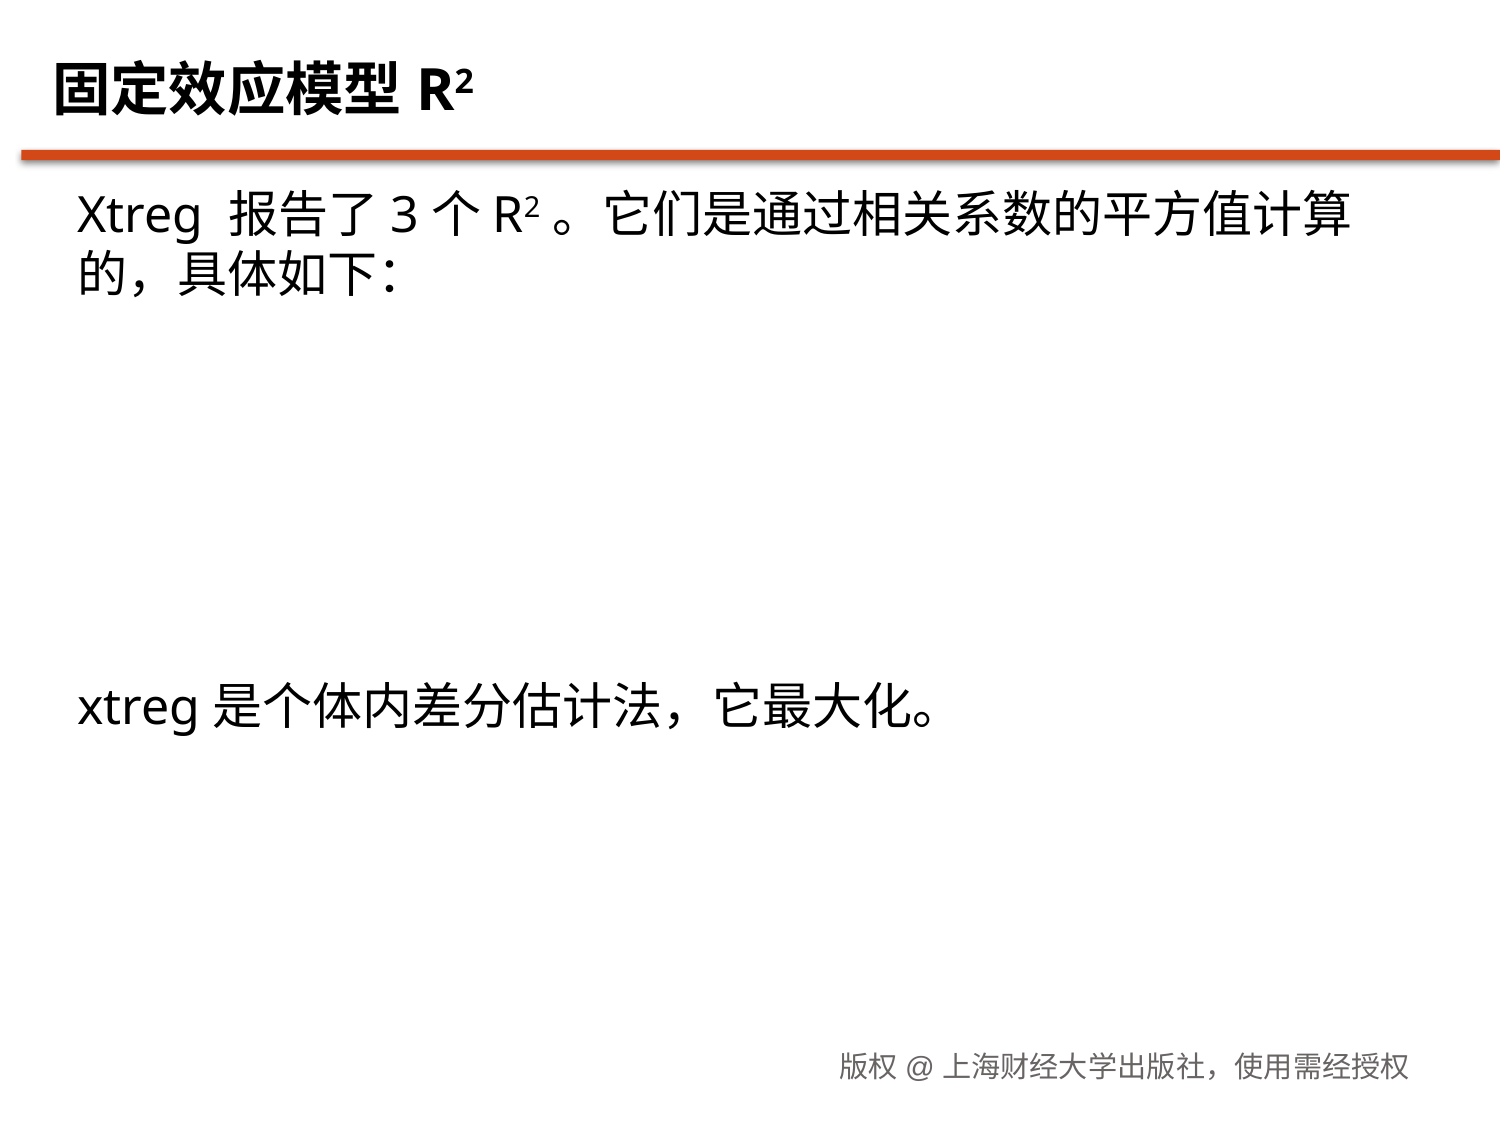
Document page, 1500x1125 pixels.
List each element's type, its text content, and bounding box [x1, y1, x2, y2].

footer 版权@上海财经大学出版社，使用需经授权 [825, 1028, 1475, 1104]
title 固定效应模型R2 [37, 50, 1425, 138]
